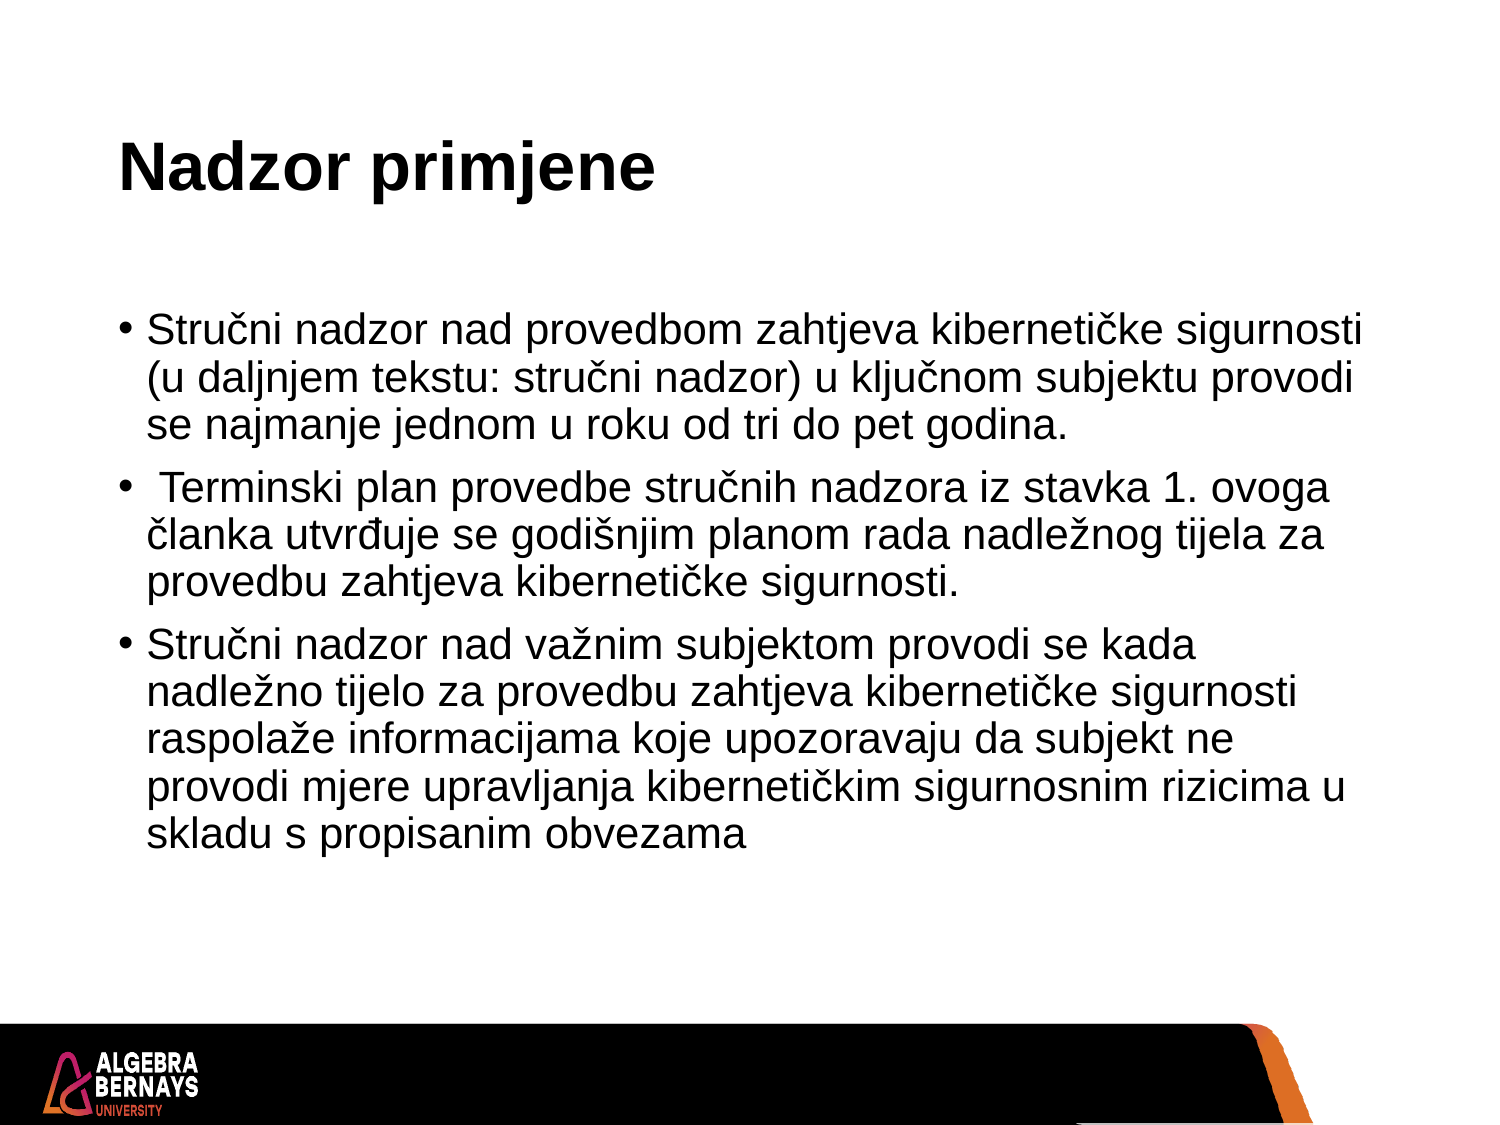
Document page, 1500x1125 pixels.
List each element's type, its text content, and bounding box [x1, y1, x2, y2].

picture [0, 1023, 1468, 1125]
title Nadzor primjene [103, 59, 1397, 278]
list Stručni nadzor nad provedbom zahtjeva kibernetičke sigurnosti (u daljnjem tekstu: stručni nadzor) u ključnom subjektu provodi se najmanje jednom u roku od tri do pet godina. Terminski plan provedbe stručnih nadzora iz stavka 1. ovoga članka utvrđuje se godišnjim planom rada nadležnog tijela za provedbu zahtjeva kibernetičke sigurnosti. Stručni nadzor nad važnim subjektom provodi se kada nadležno tijelo za provedbu zahtjeva kibernetičke sigurnosti raspolaže informacijama koje upozoravaju da subjekt ne provodi mjere upravljanja kibernetičkim sigurnosnim rizicima u skladu s propisanim obvezama [103, 299, 1397, 1014]
